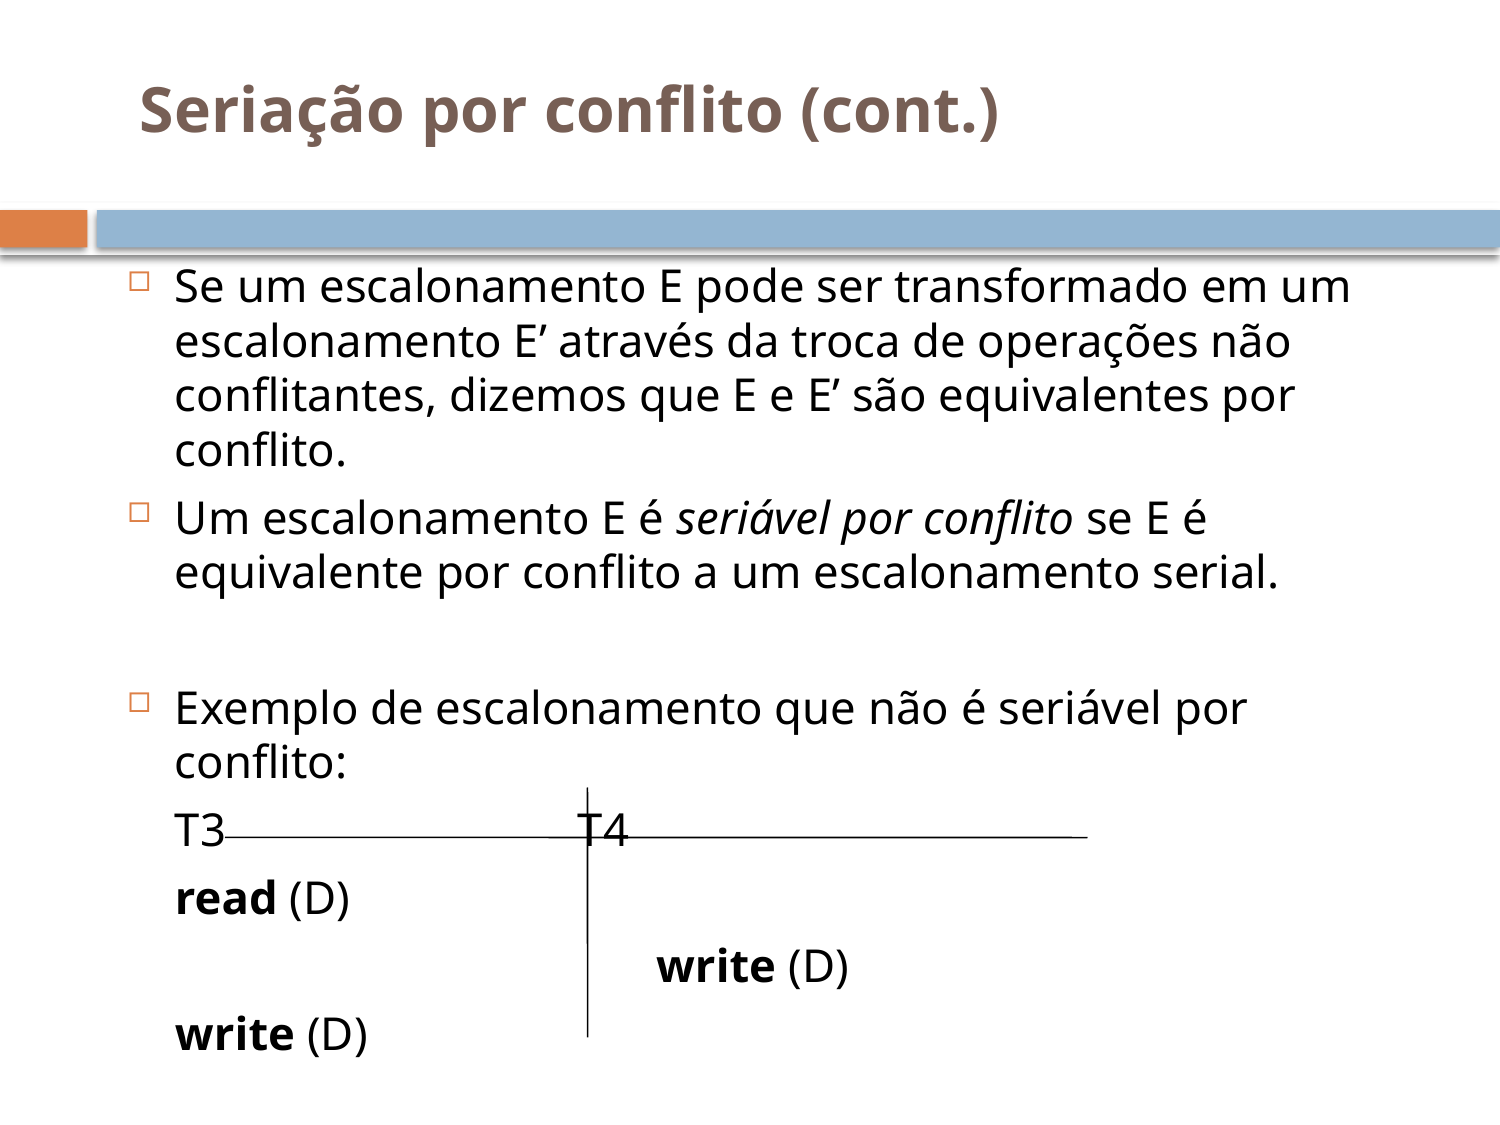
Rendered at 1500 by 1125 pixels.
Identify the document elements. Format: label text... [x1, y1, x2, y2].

list Se um escalonamento E pode ser transformado em um escalonamento E’ através da troca de operações não conflitantes, dizemos que E e E’ são equivalentes por conflito. Um escalonamento E é seriável por conflito se E é equivalente por conflito a um escalonamento serial. Exemplo de escalonamento que não é seriável por conflito: T3 T4 read (D) write (D) write (D) [112, 249, 1388, 1075]
title Seriação por conflito (cont.) [125, 62, 1400, 213]
